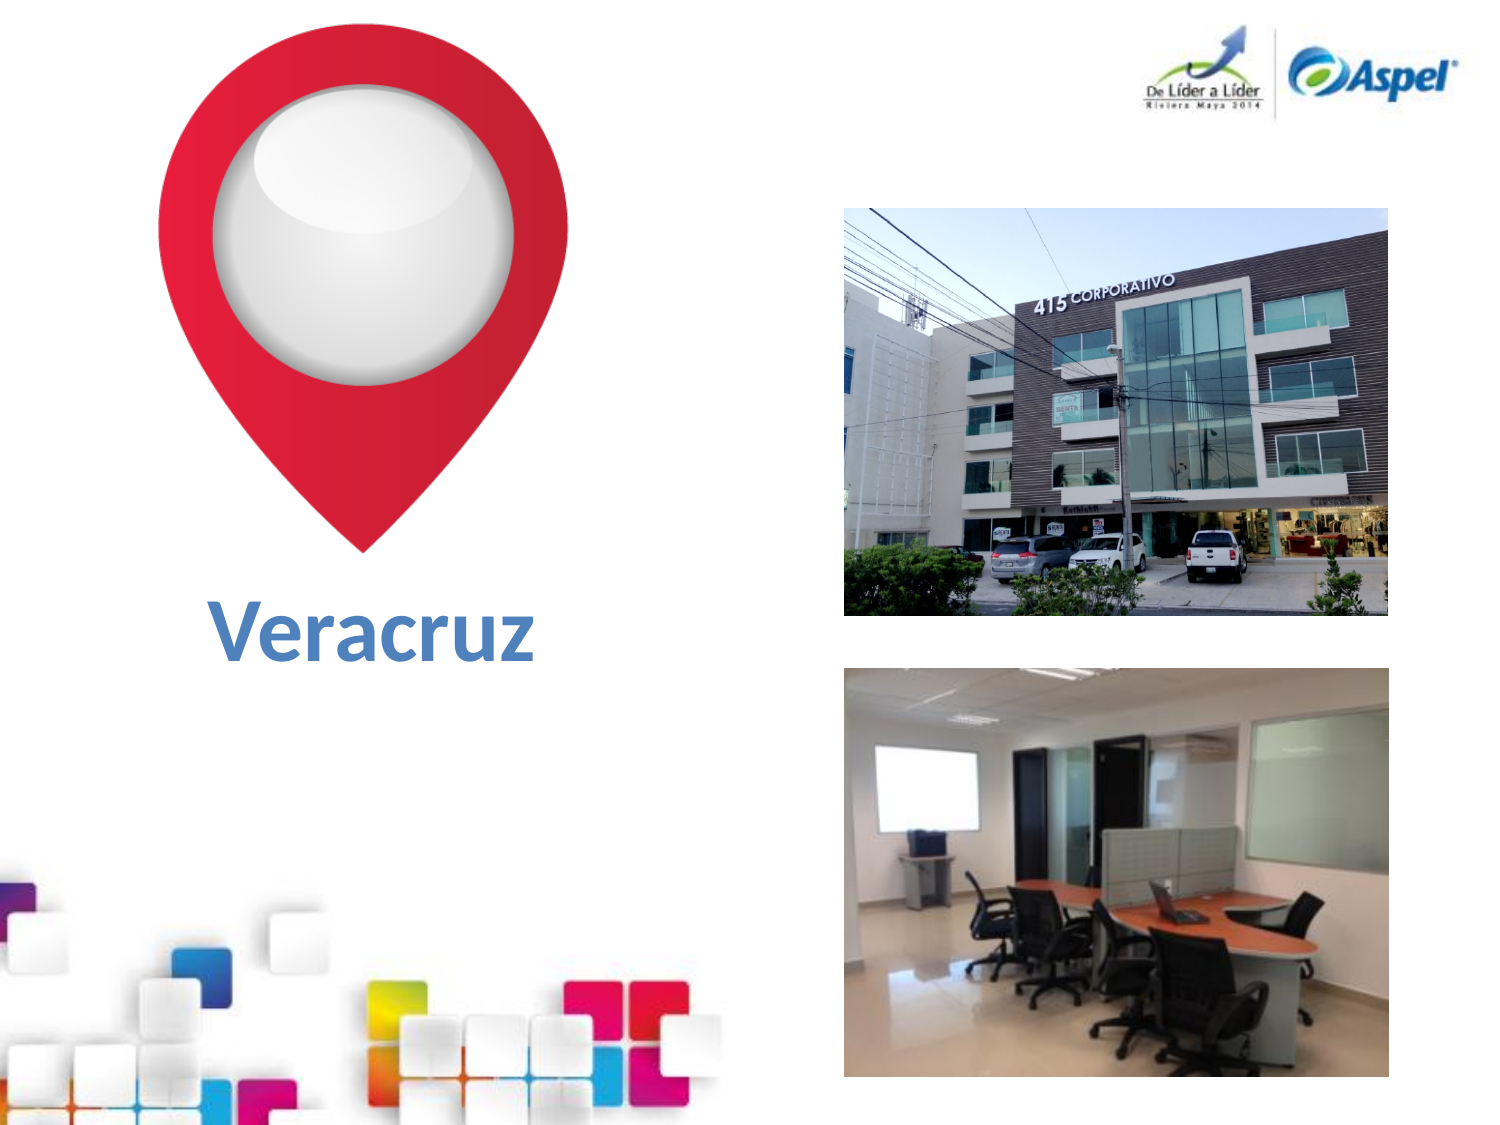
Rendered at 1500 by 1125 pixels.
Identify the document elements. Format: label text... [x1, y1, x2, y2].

text_box Veracruz [183, 592, 561, 688]
picture [844, 207, 1389, 616]
picture [100, 0, 1500, 584]
picture [0, 668, 1500, 1125]
